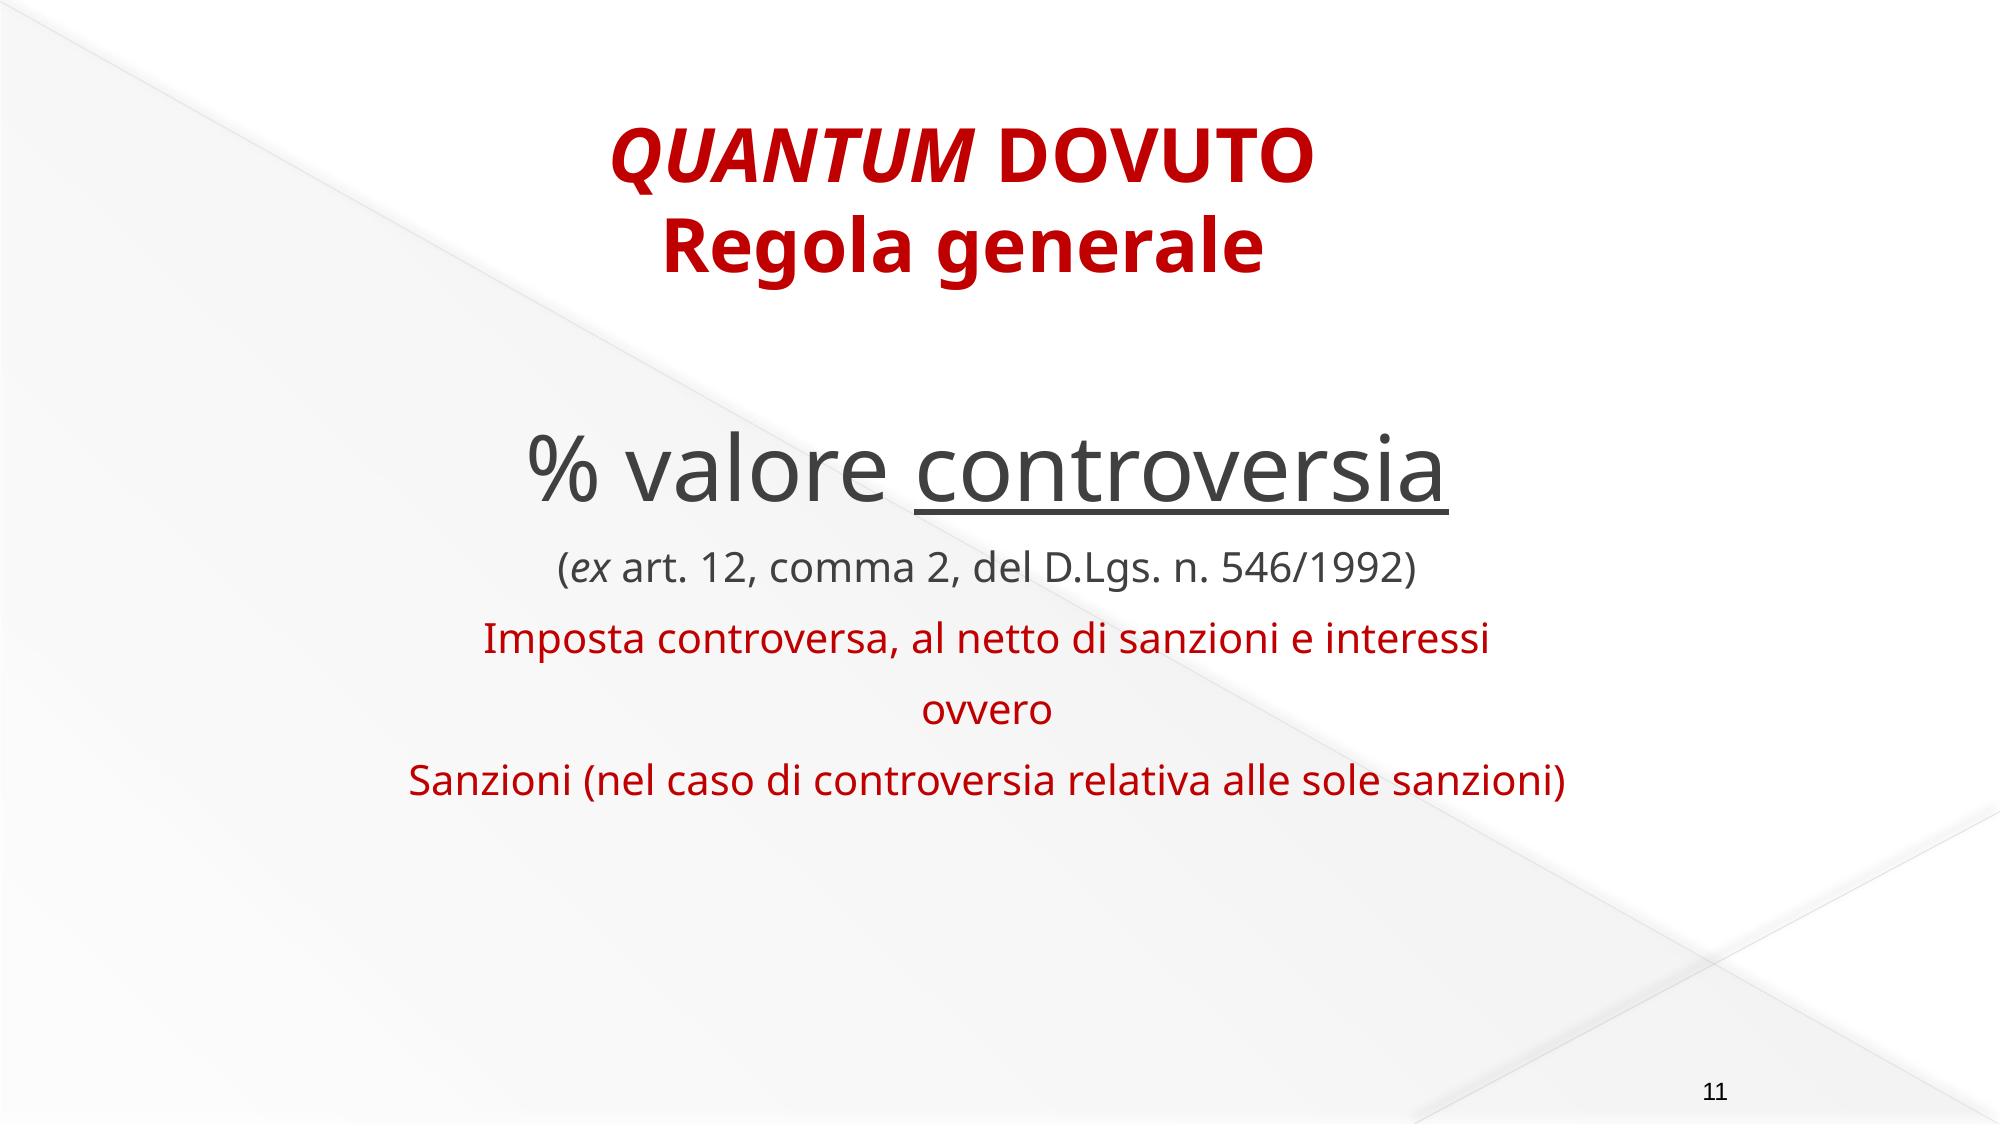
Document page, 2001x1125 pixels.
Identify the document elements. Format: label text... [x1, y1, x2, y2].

text_box % valore controversia (ex art. 12, comma 2, del D.Lgs. n. 546/1992) Imposta controversa, al netto di sanzioni e interessi ovvero Sanzioni (nel caso di controversia relativa alle sole sanzioni) [111, 272, 1863, 992]
slide_number 11 [1660, 1063, 1771, 1113]
text_box QUANTUM DOVUTO Regola generale [111, 99, 1816, 272]
